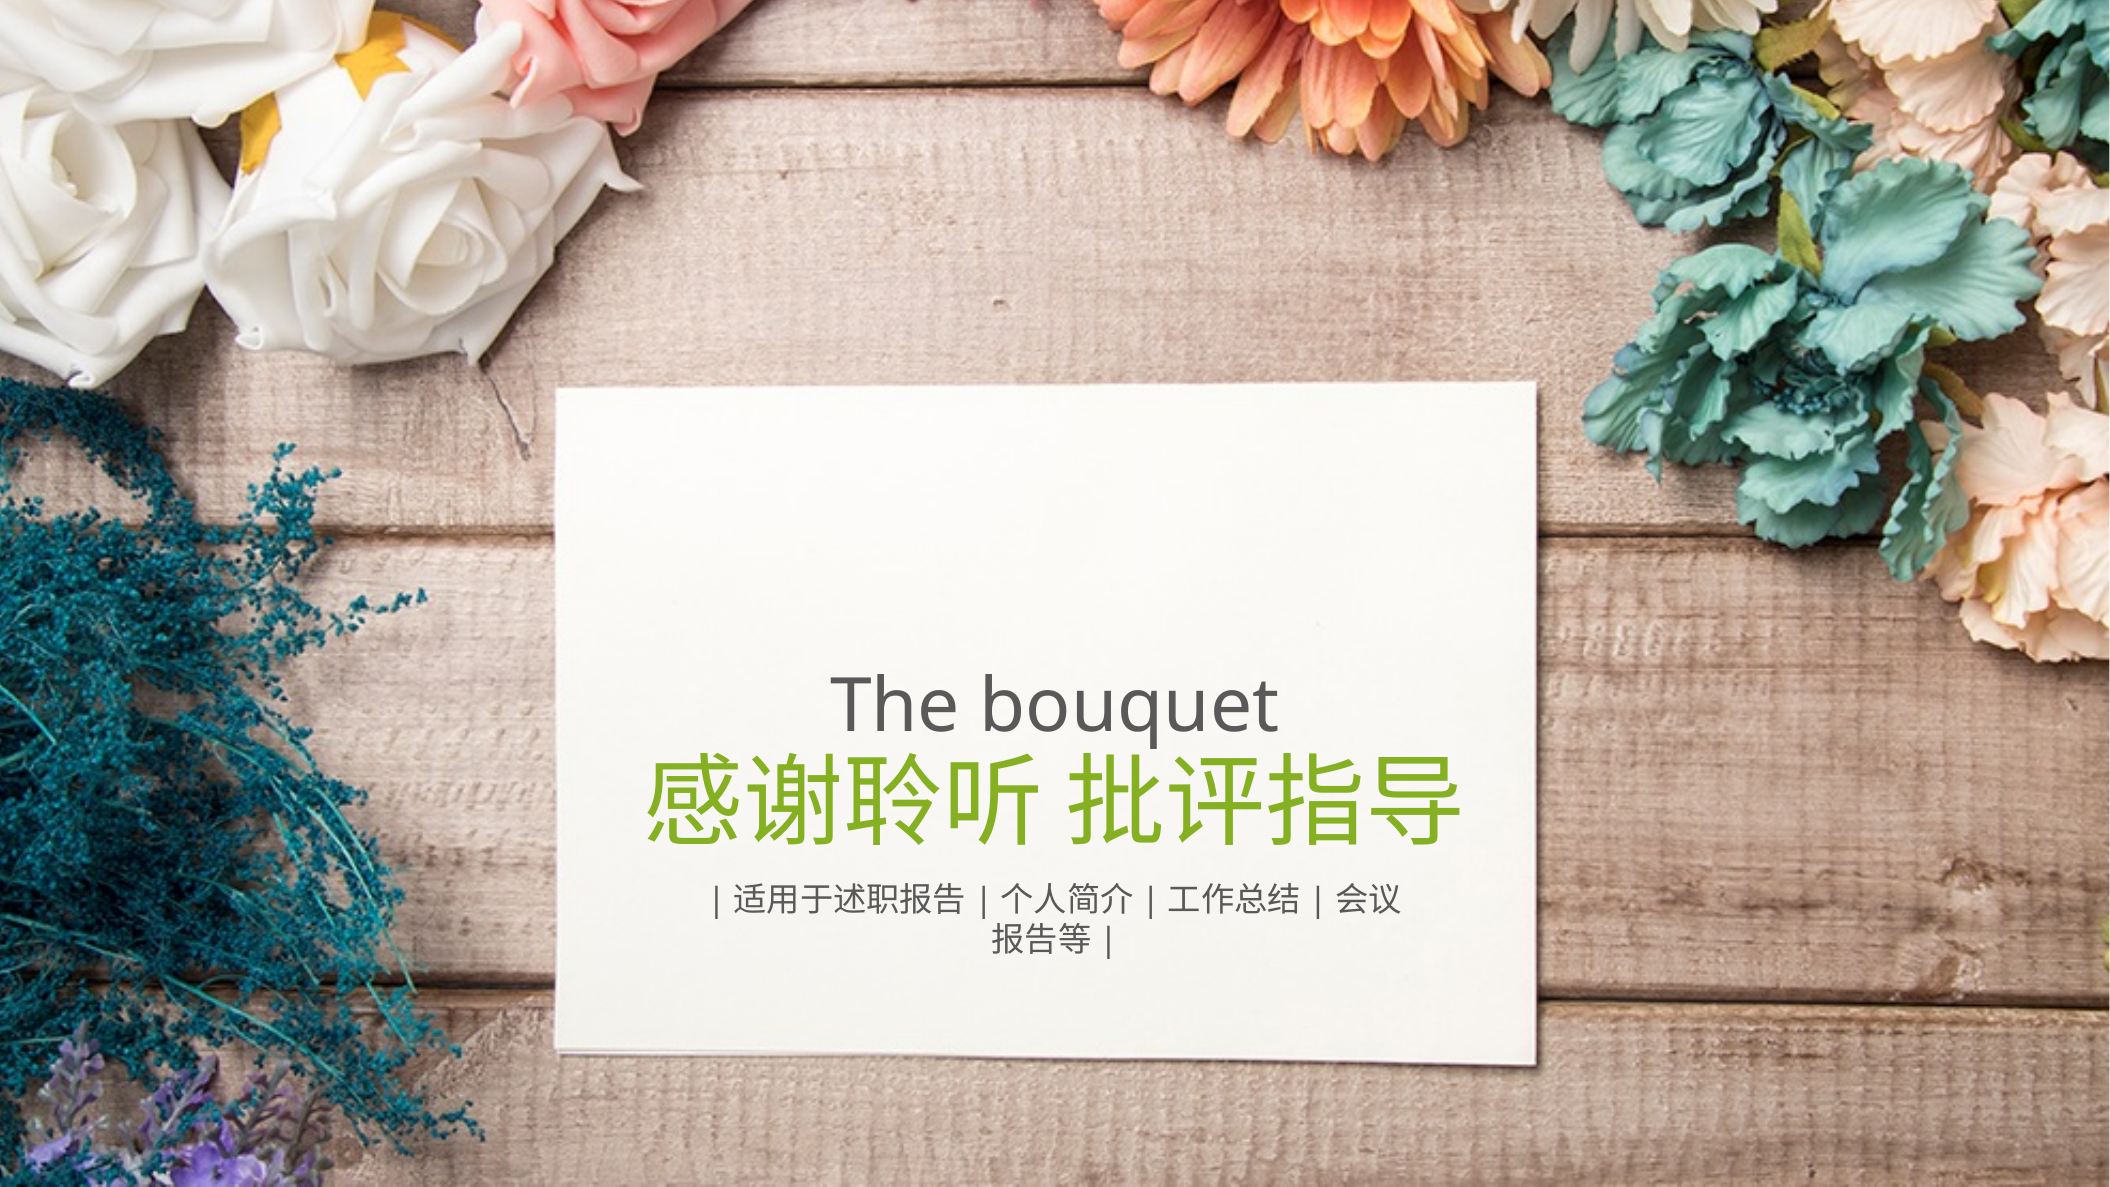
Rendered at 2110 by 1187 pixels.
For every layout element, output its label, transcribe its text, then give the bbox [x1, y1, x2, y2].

text_box The bouquet [617, 648, 1492, 754]
text_box 感谢聆听 批评指导 [523, 729, 1587, 865]
text_box [0, 0, 2110, 1187]
text_box |适用于述职报告|个人简介|工作总结|会议报告等| [679, 871, 1430, 966]
